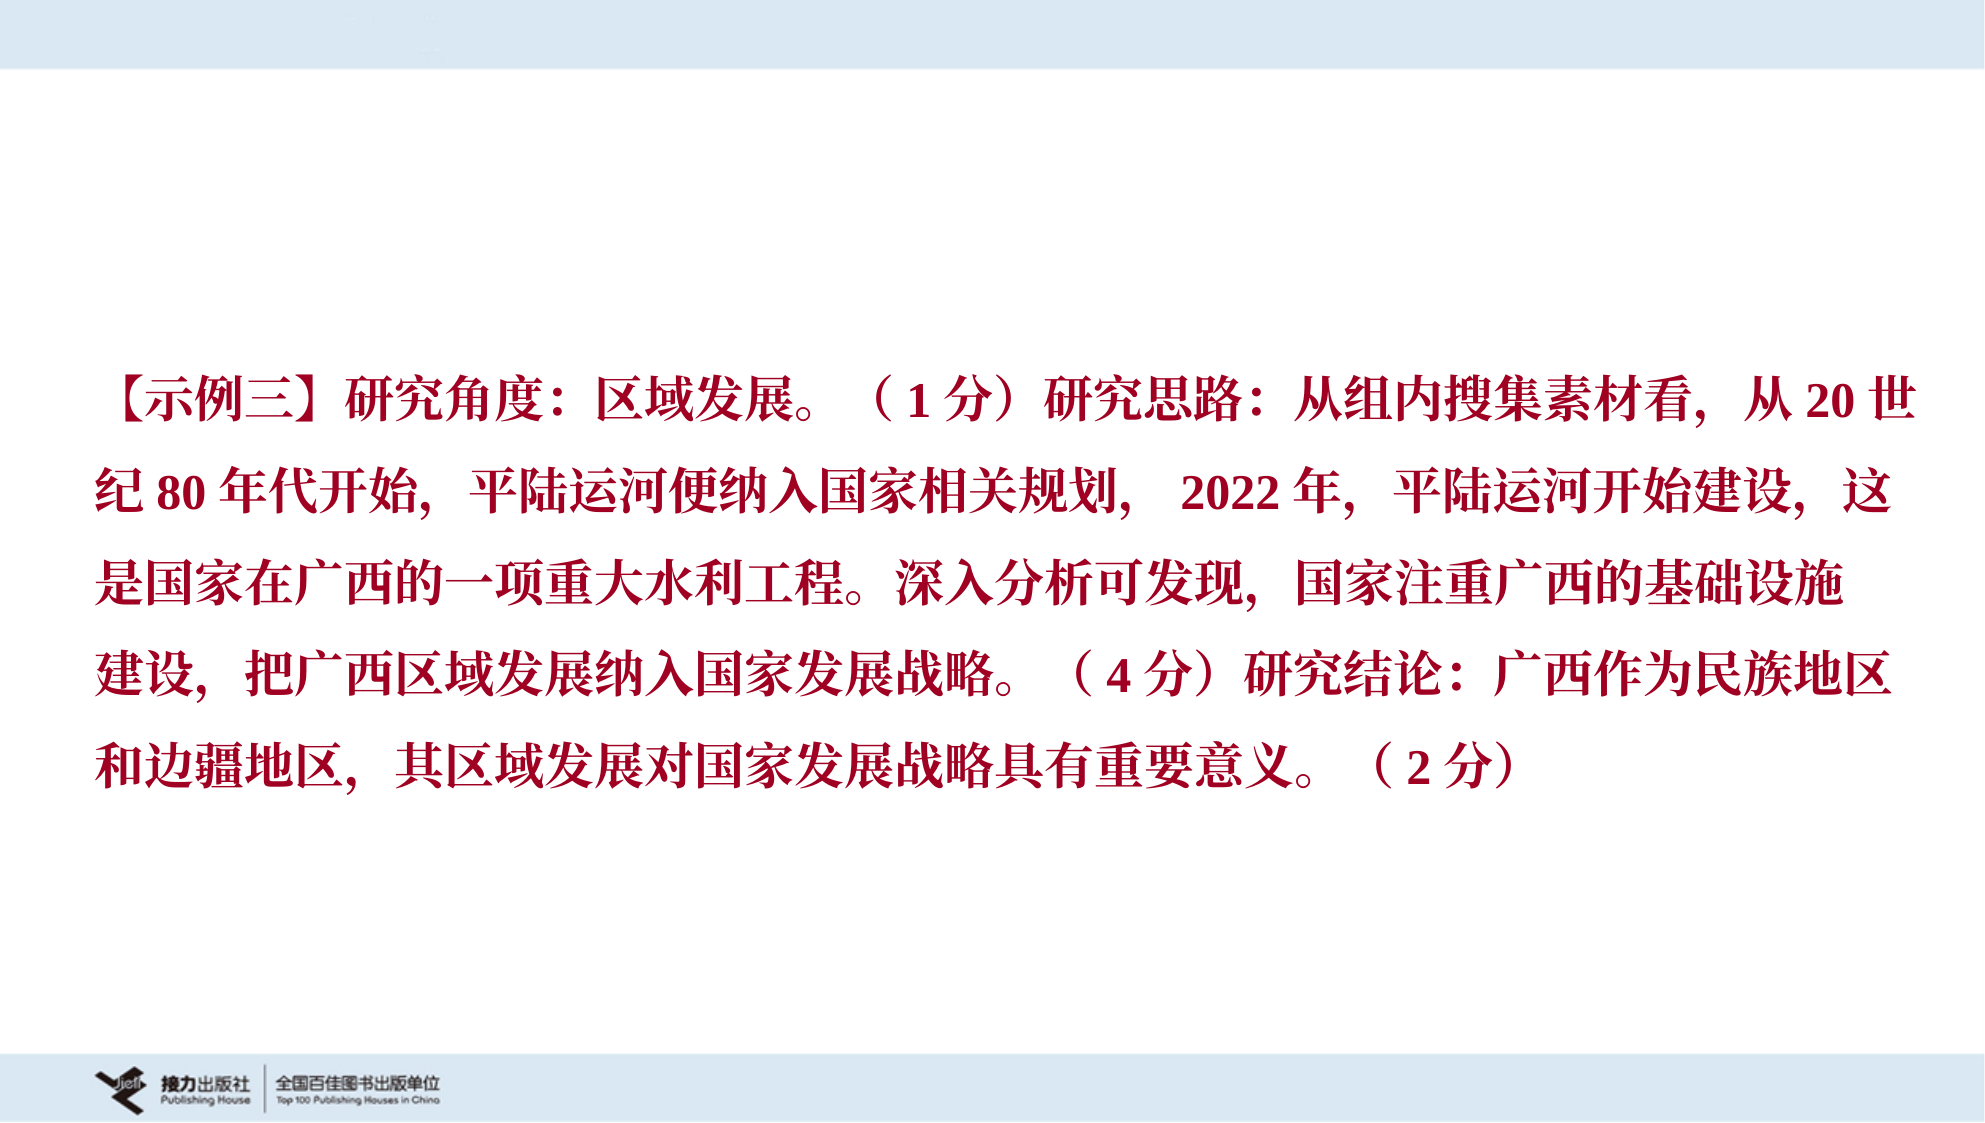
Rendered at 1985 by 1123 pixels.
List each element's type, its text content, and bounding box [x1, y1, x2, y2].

text_box 【示例三】研究角度：区域发展。（1分）研究思路：从组内搜集素材看，从20世 纪80年代开始，平陆运河便纳入国家相关规划，2022年，平陆运河开始建设，这 是国家在广西的一项重大水利工程。深入分析可发现，国家注重广西的基础设施 建设，把广西区域发展纳入国家发展战略。（4分）研究结论：广西作为民族地区 和边疆地区，其区域发展对国家发展战略具有重要意义。（2分） [94, 336, 1892, 795]
picture [0, 0, 1985, 1122]
